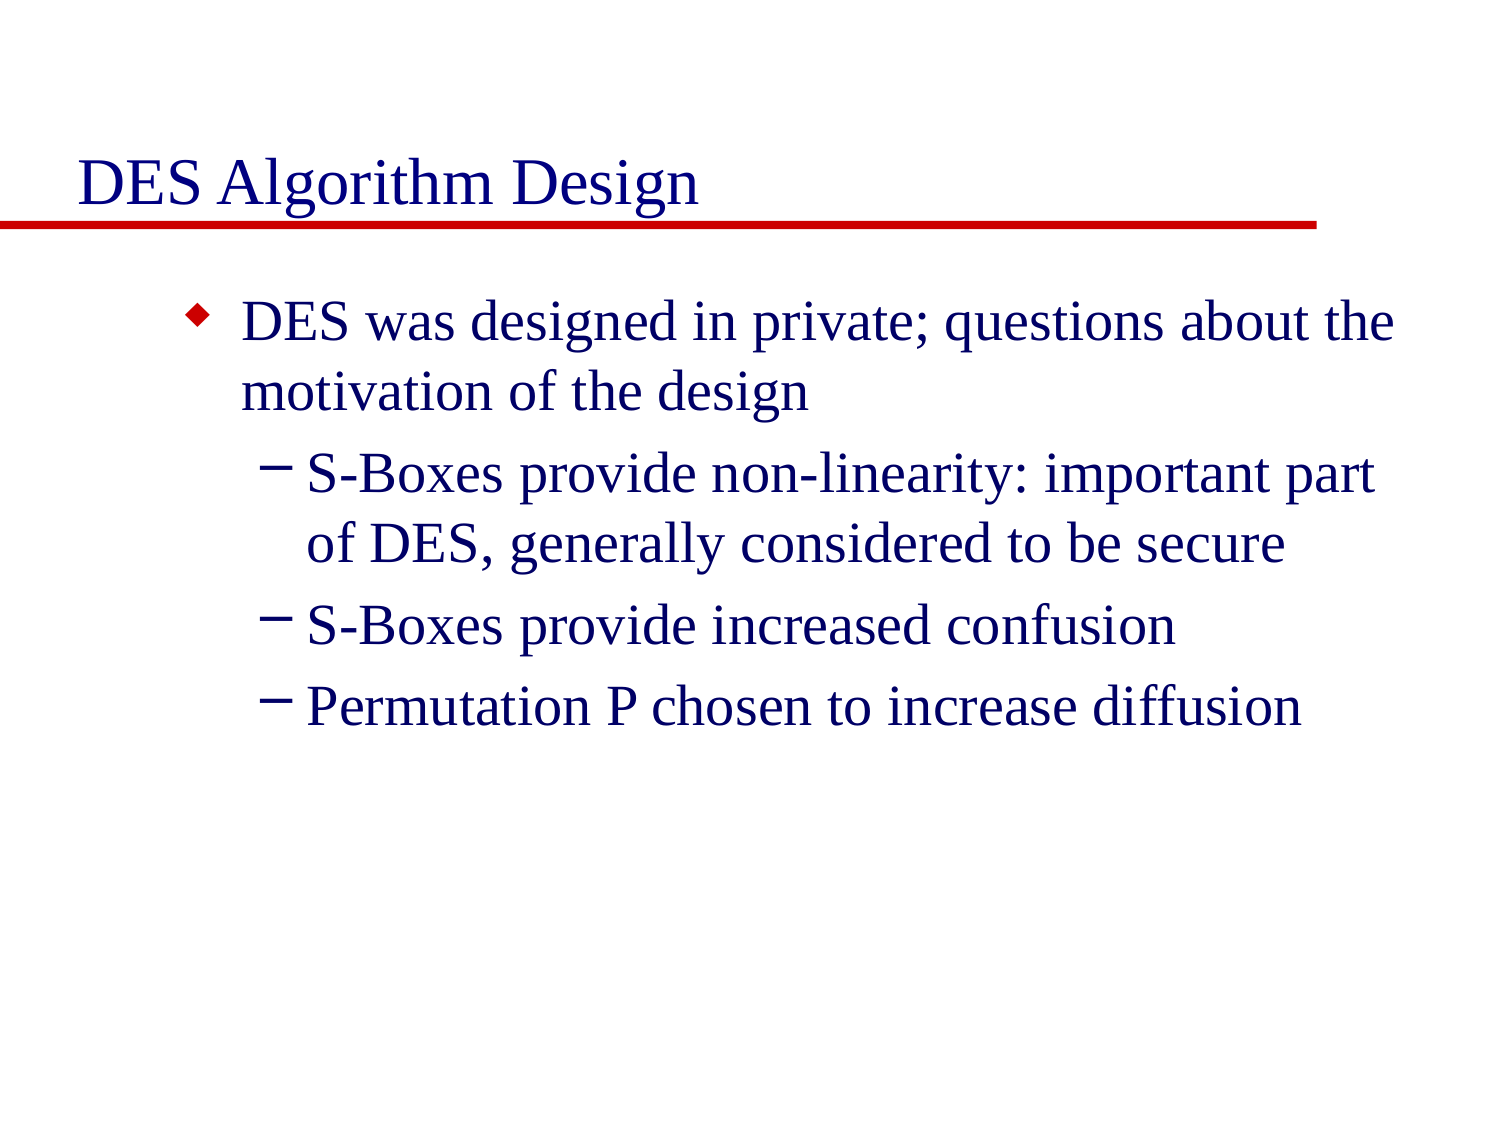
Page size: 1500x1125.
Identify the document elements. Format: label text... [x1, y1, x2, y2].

title DES Algorithm Design [62, 43, 1338, 226]
list DES was designed in private; questions about the motivation of the design S-Boxes provide non-linearity: important part of DES, generally considered to be secure S-Boxes provide increased confusion Permutation P chosen to increase diffusion [169, 274, 1438, 951]
